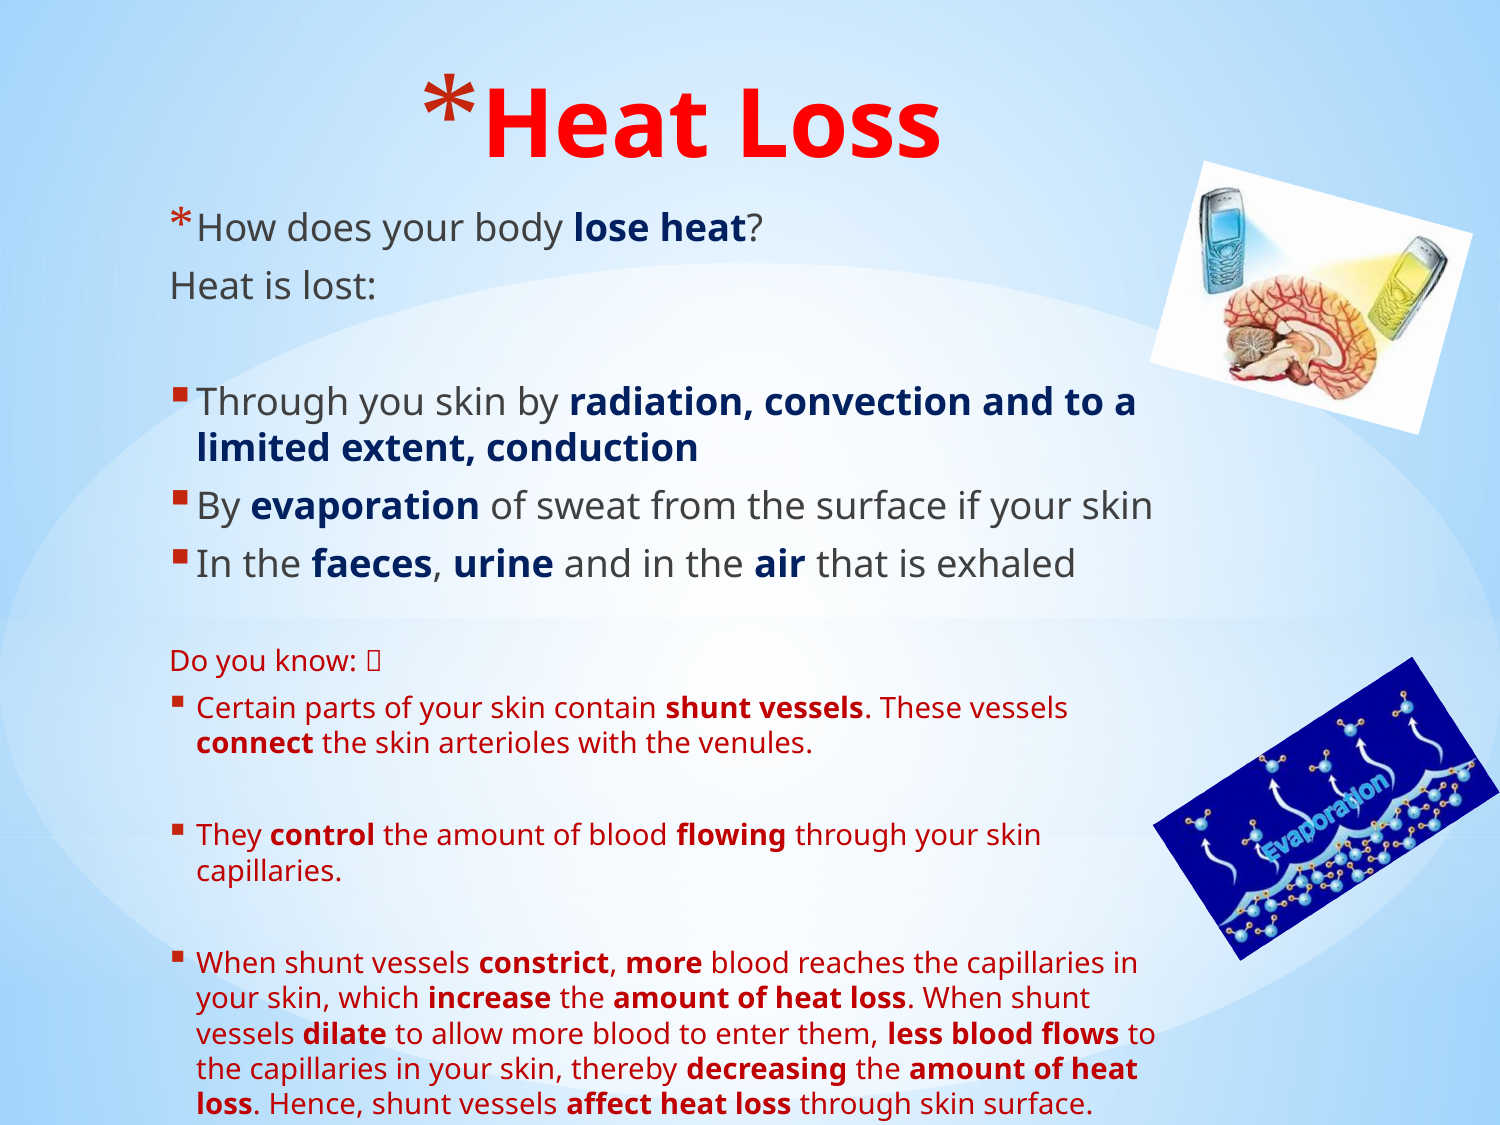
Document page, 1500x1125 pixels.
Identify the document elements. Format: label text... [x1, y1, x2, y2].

picture [1150, 161, 1472, 434]
list How does your body lose heat? Heat is lost: Through you skin by radiation, convection and to a limited extent, conduction By evaporation of sweat from the surface if your skin In the faeces, urine and in the air that is exhaled Do you know:  Certain parts of your skin contain shunt vessels. These vessels connect the skin arterioles with the venules. They control the amount of blood flowing through your skin capillaries. When shunt vessels constrict, more blood reaches the capillaries in your skin, which increase the amount of heat loss. When shunt vessels dilate to allow more blood to enter them, less blood flows to the capillaries in your skin, thereby decreasing the amount of heat loss. Hence, shunt vessels affect heat loss through skin surface. [147, 243, 1198, 1125]
title Heat Loss [147, 54, 1216, 243]
picture [1153, 657, 1499, 960]
